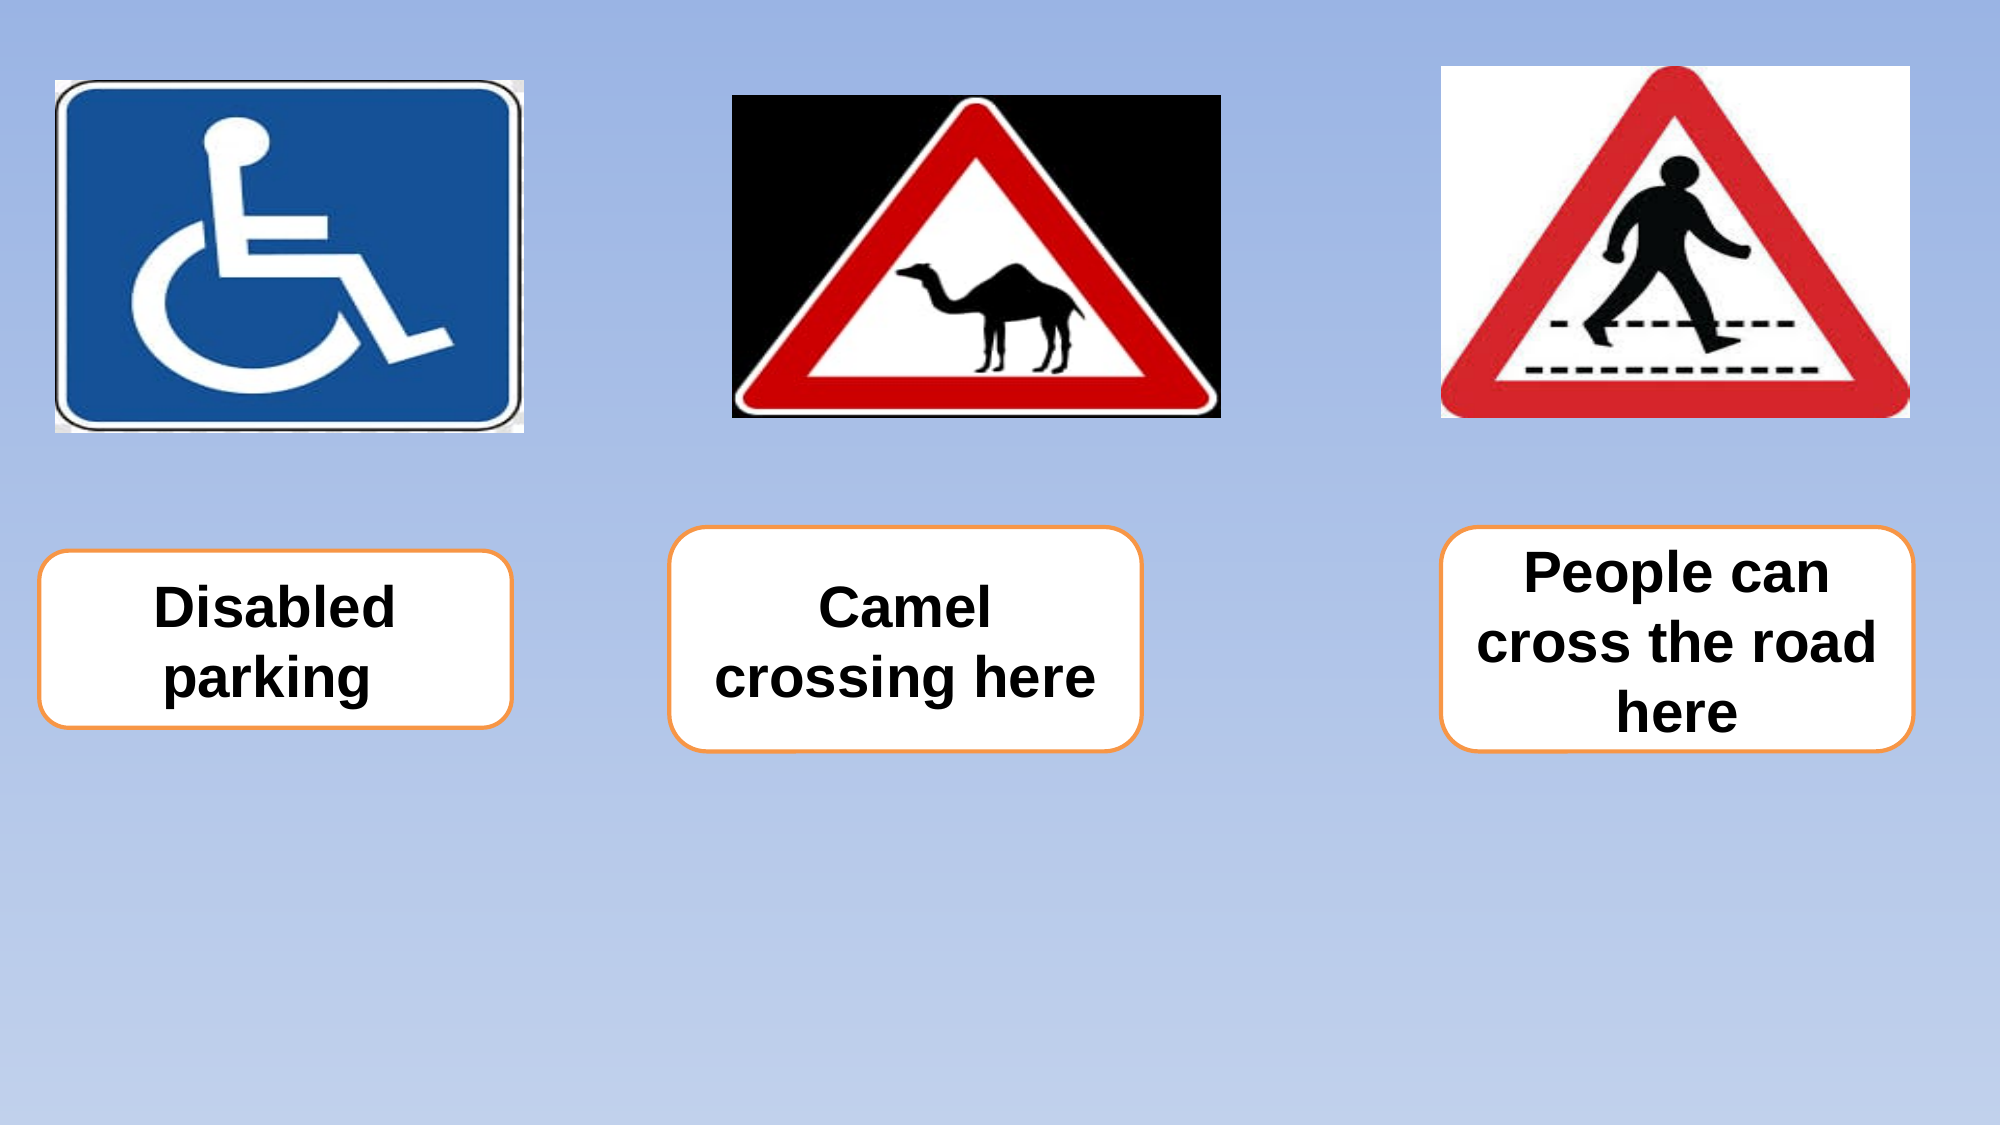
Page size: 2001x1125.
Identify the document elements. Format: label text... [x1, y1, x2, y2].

picture [731, 95, 1221, 419]
text_box People can cross the road here [1438, 524, 1916, 754]
picture [1440, 66, 1910, 419]
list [54, 80, 524, 433]
text_box Camel crossing here [667, 524, 1144, 754]
text_box Disabled parking [37, 548, 514, 730]
